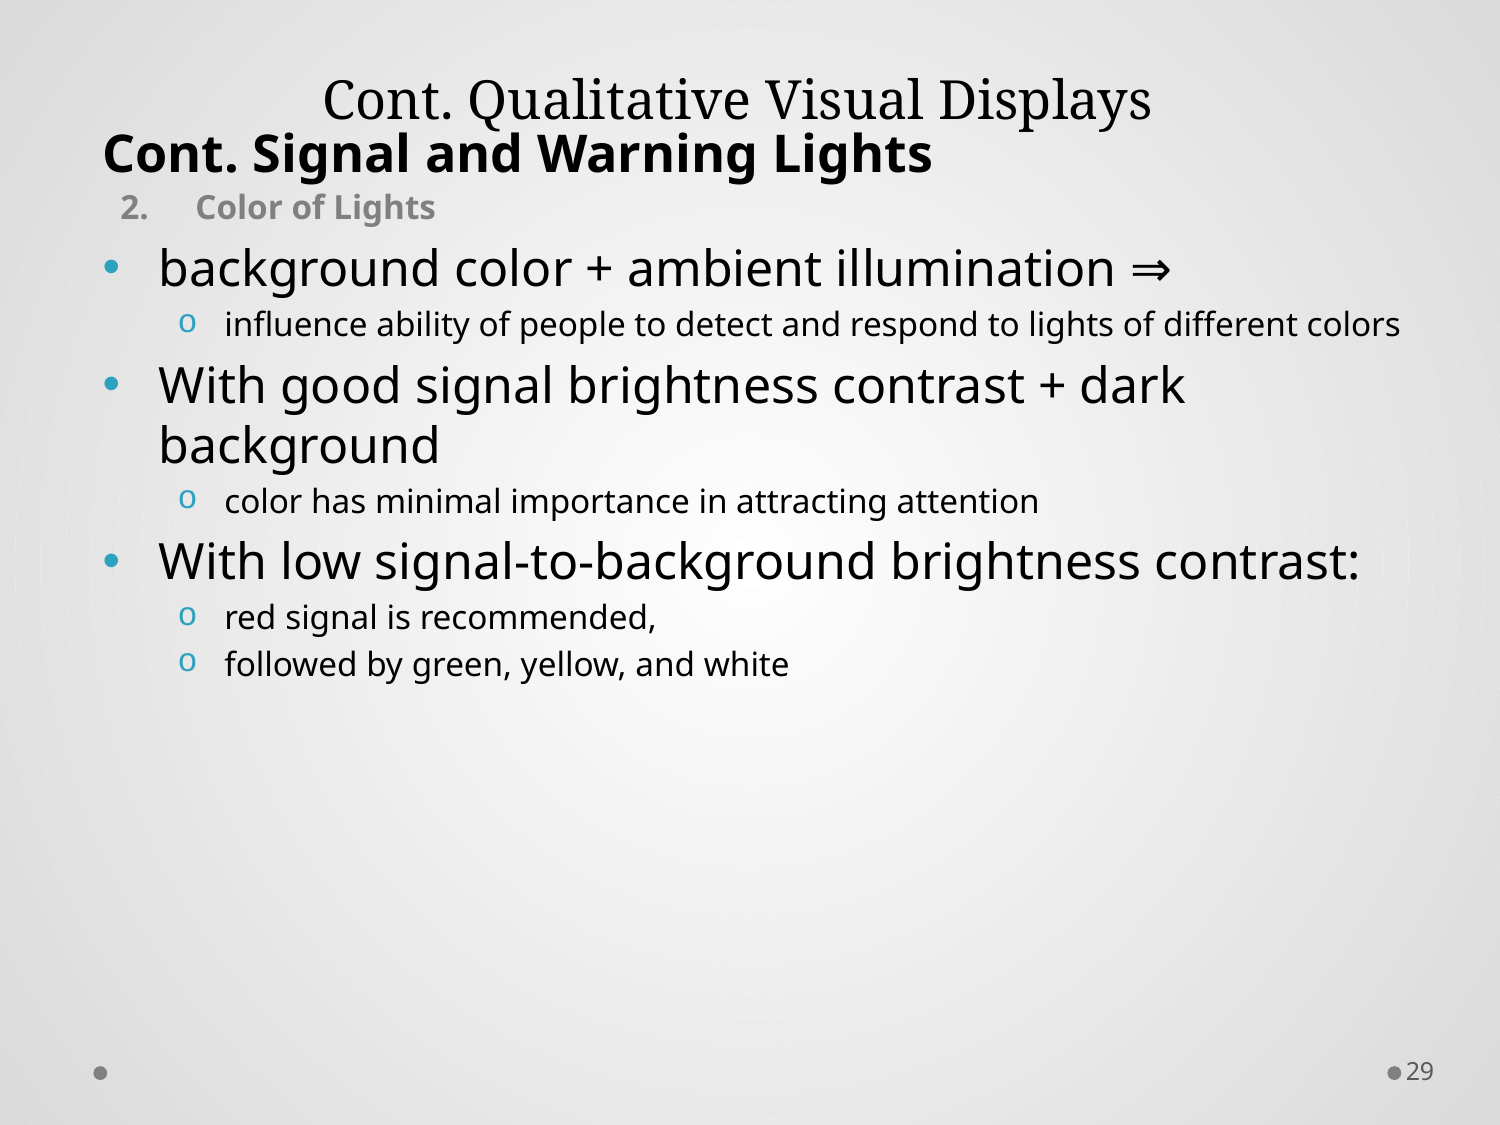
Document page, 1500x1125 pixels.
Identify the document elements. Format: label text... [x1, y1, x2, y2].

slide_number 29 [1401, 1042, 1494, 1103]
list Cont. Signal and Warning Lights Color of Lights background color + ambient illumination ⇒ influence ability of people to detect and respond to lights of different colors With good signal brightness contrast + dark background color has minimal importance in attracting attention With low signal-to-background brightness contrast: red signal is recommended, followed by green, yellow, and white [87, 112, 1438, 1125]
title Cont. Qualitative Visual Displays [62, 37, 1413, 138]
